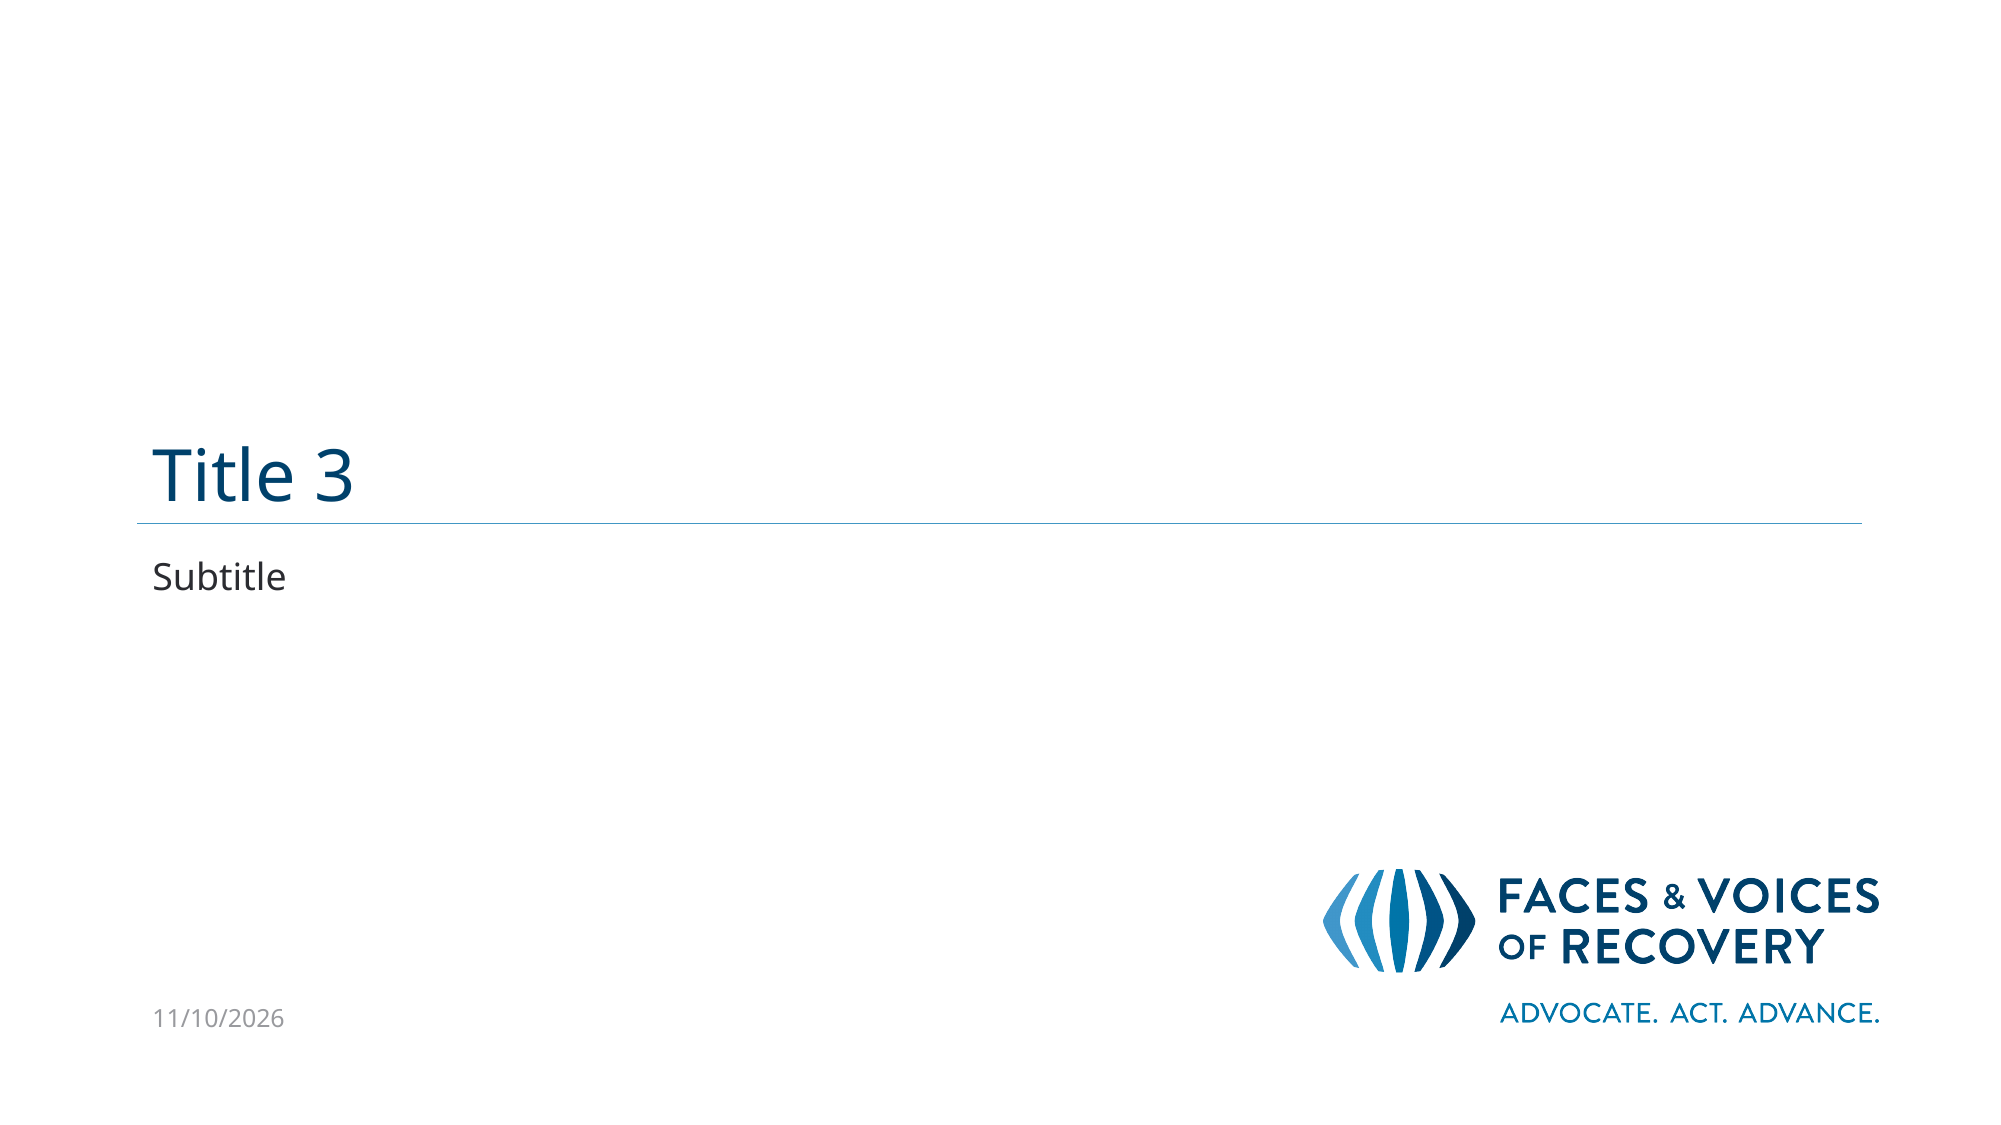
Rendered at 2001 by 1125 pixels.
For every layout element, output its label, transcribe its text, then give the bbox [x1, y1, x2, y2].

picture [1526, 1006, 1535, 1019]
picture [1504, 1019, 1515, 1023]
picture [1323, 869, 1879, 1023]
picture [1674, 1019, 1685, 1023]
picture [1799, 1019, 1810, 1023]
picture [1742, 1019, 1753, 1023]
picture [1606, 1019, 1617, 1023]
picture [1764, 1006, 1774, 1019]
title Title 3 [137, 421, 1638, 524]
subtitle Subtitle [137, 524, 1638, 627]
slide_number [137, 989, 588, 1050]
picture [1821, 1011, 1831, 1023]
picture [1563, 1006, 1577, 1019]
